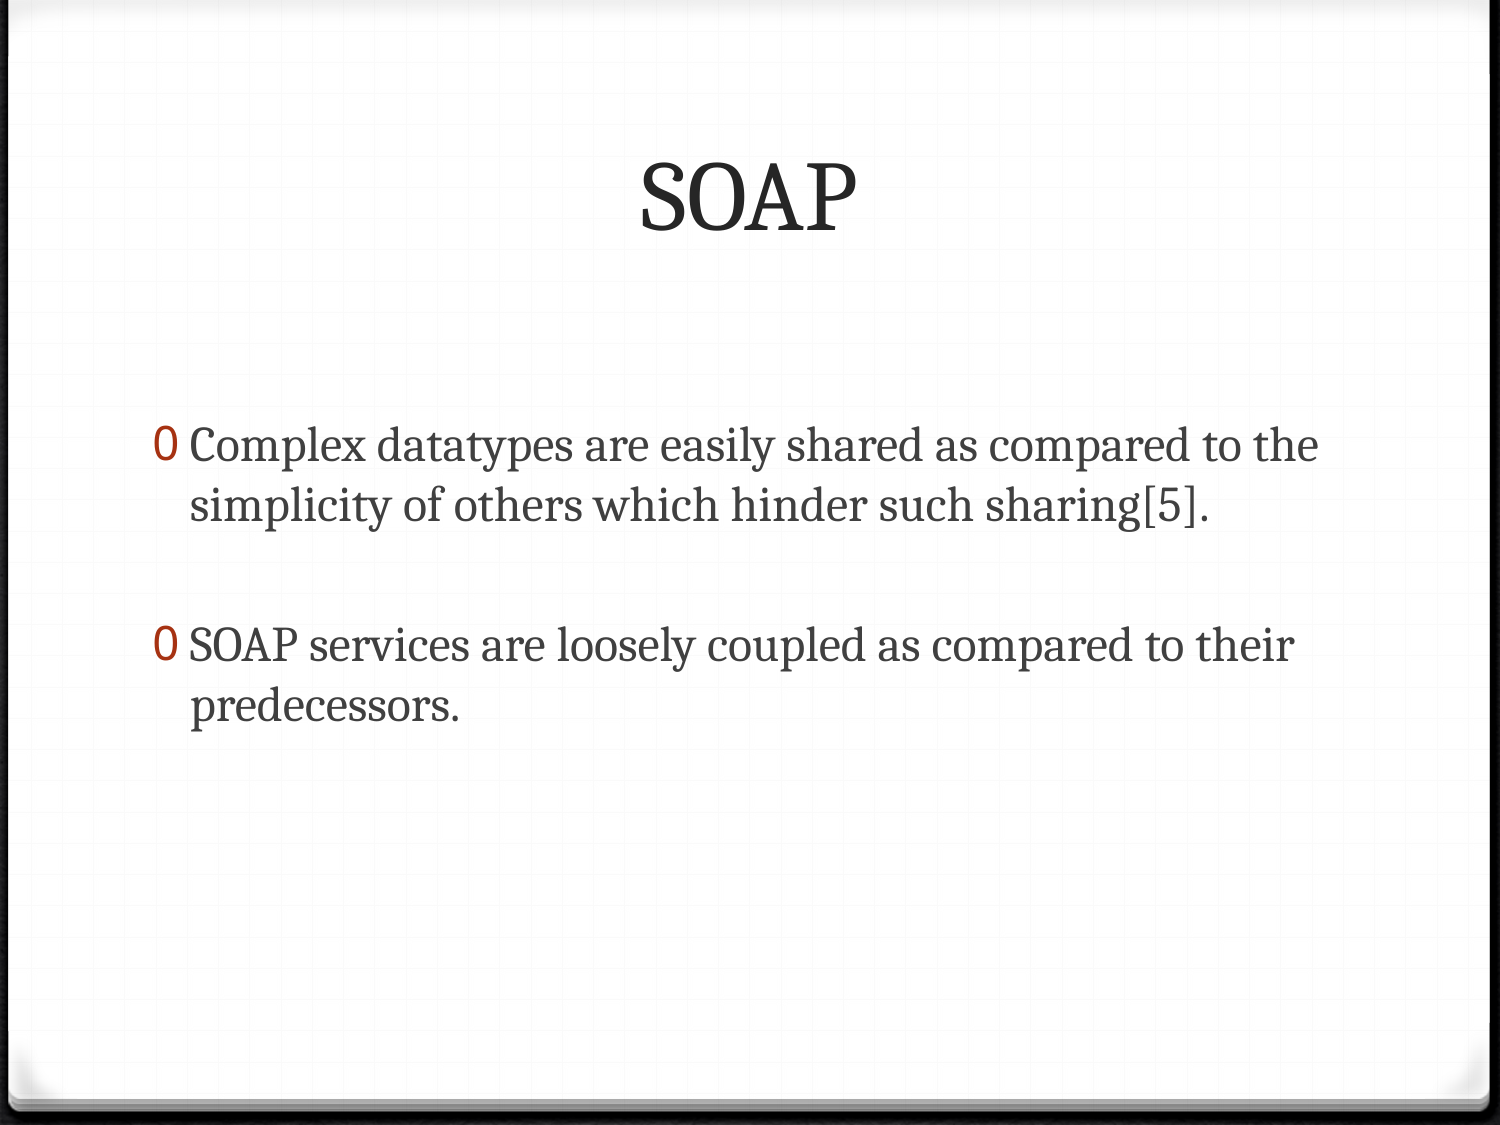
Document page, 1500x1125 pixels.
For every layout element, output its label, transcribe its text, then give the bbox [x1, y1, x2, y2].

title SOAP [90, 71, 1410, 309]
list Complex datatypes are easily shared as compared to the simplicity of others which hinder such sharing[5]. SOAP services are loosely coupled as compared to their predecessors. [137, 334, 1363, 983]
picture [0, 0, 1500, 1125]
